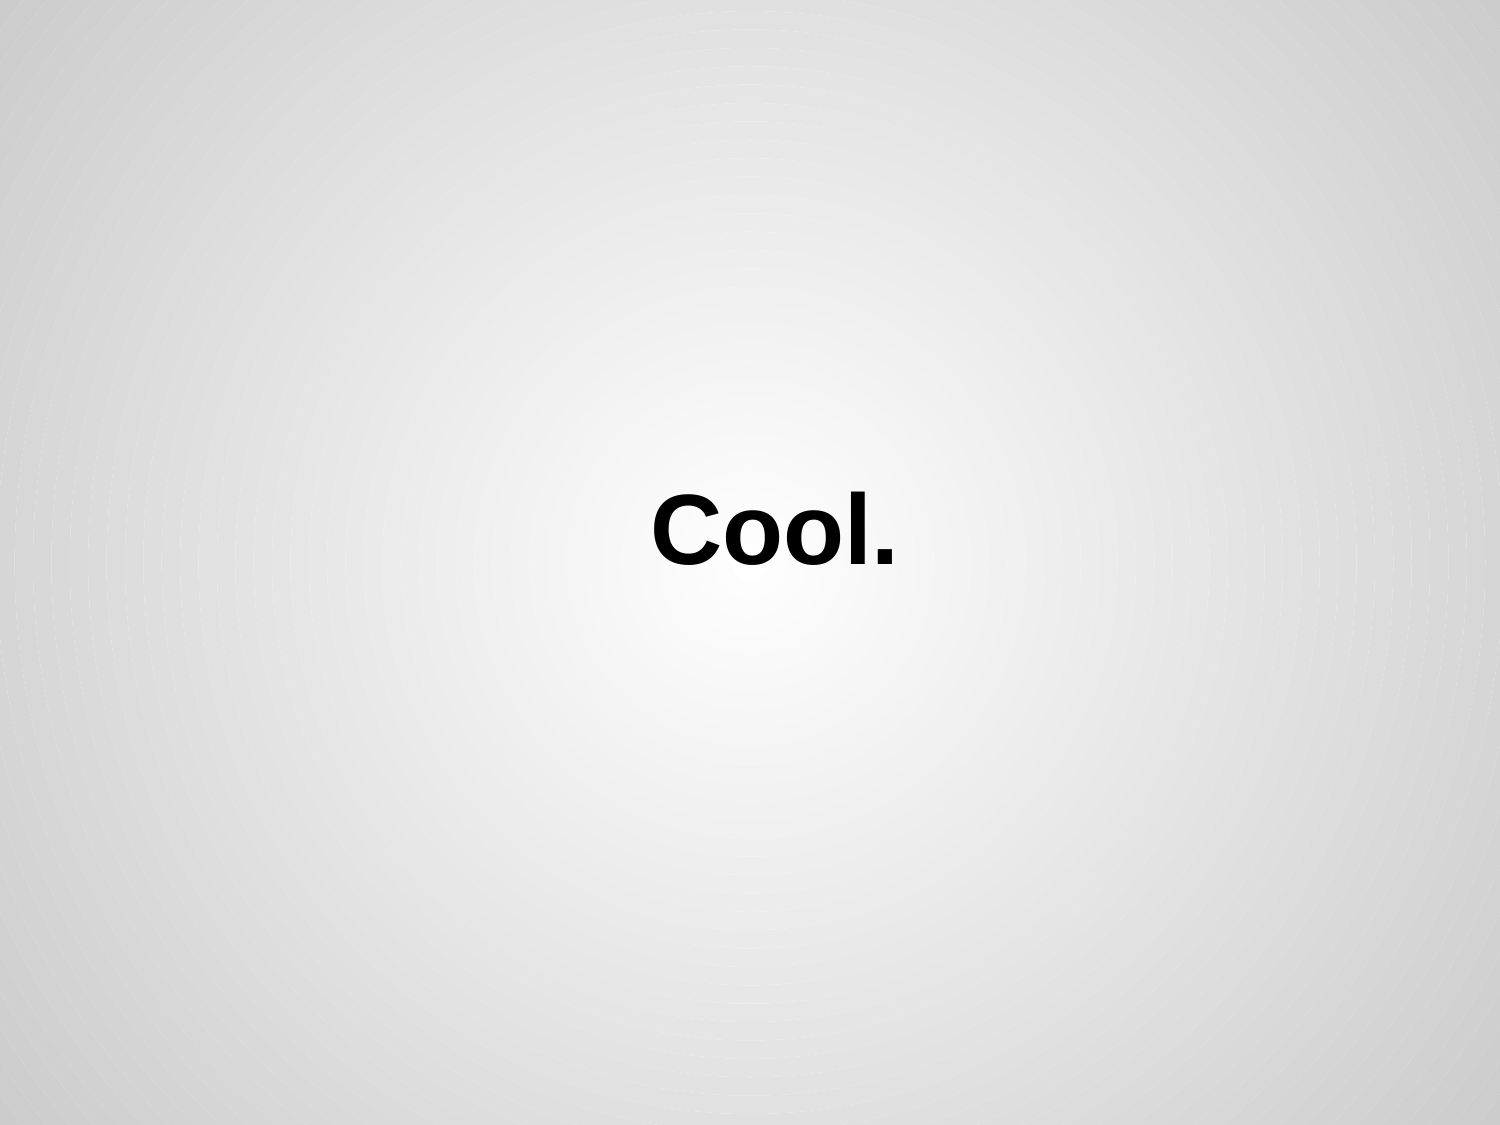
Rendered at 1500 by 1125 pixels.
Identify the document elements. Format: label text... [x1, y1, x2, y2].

title Cool. [112, 346, 1388, 600]
